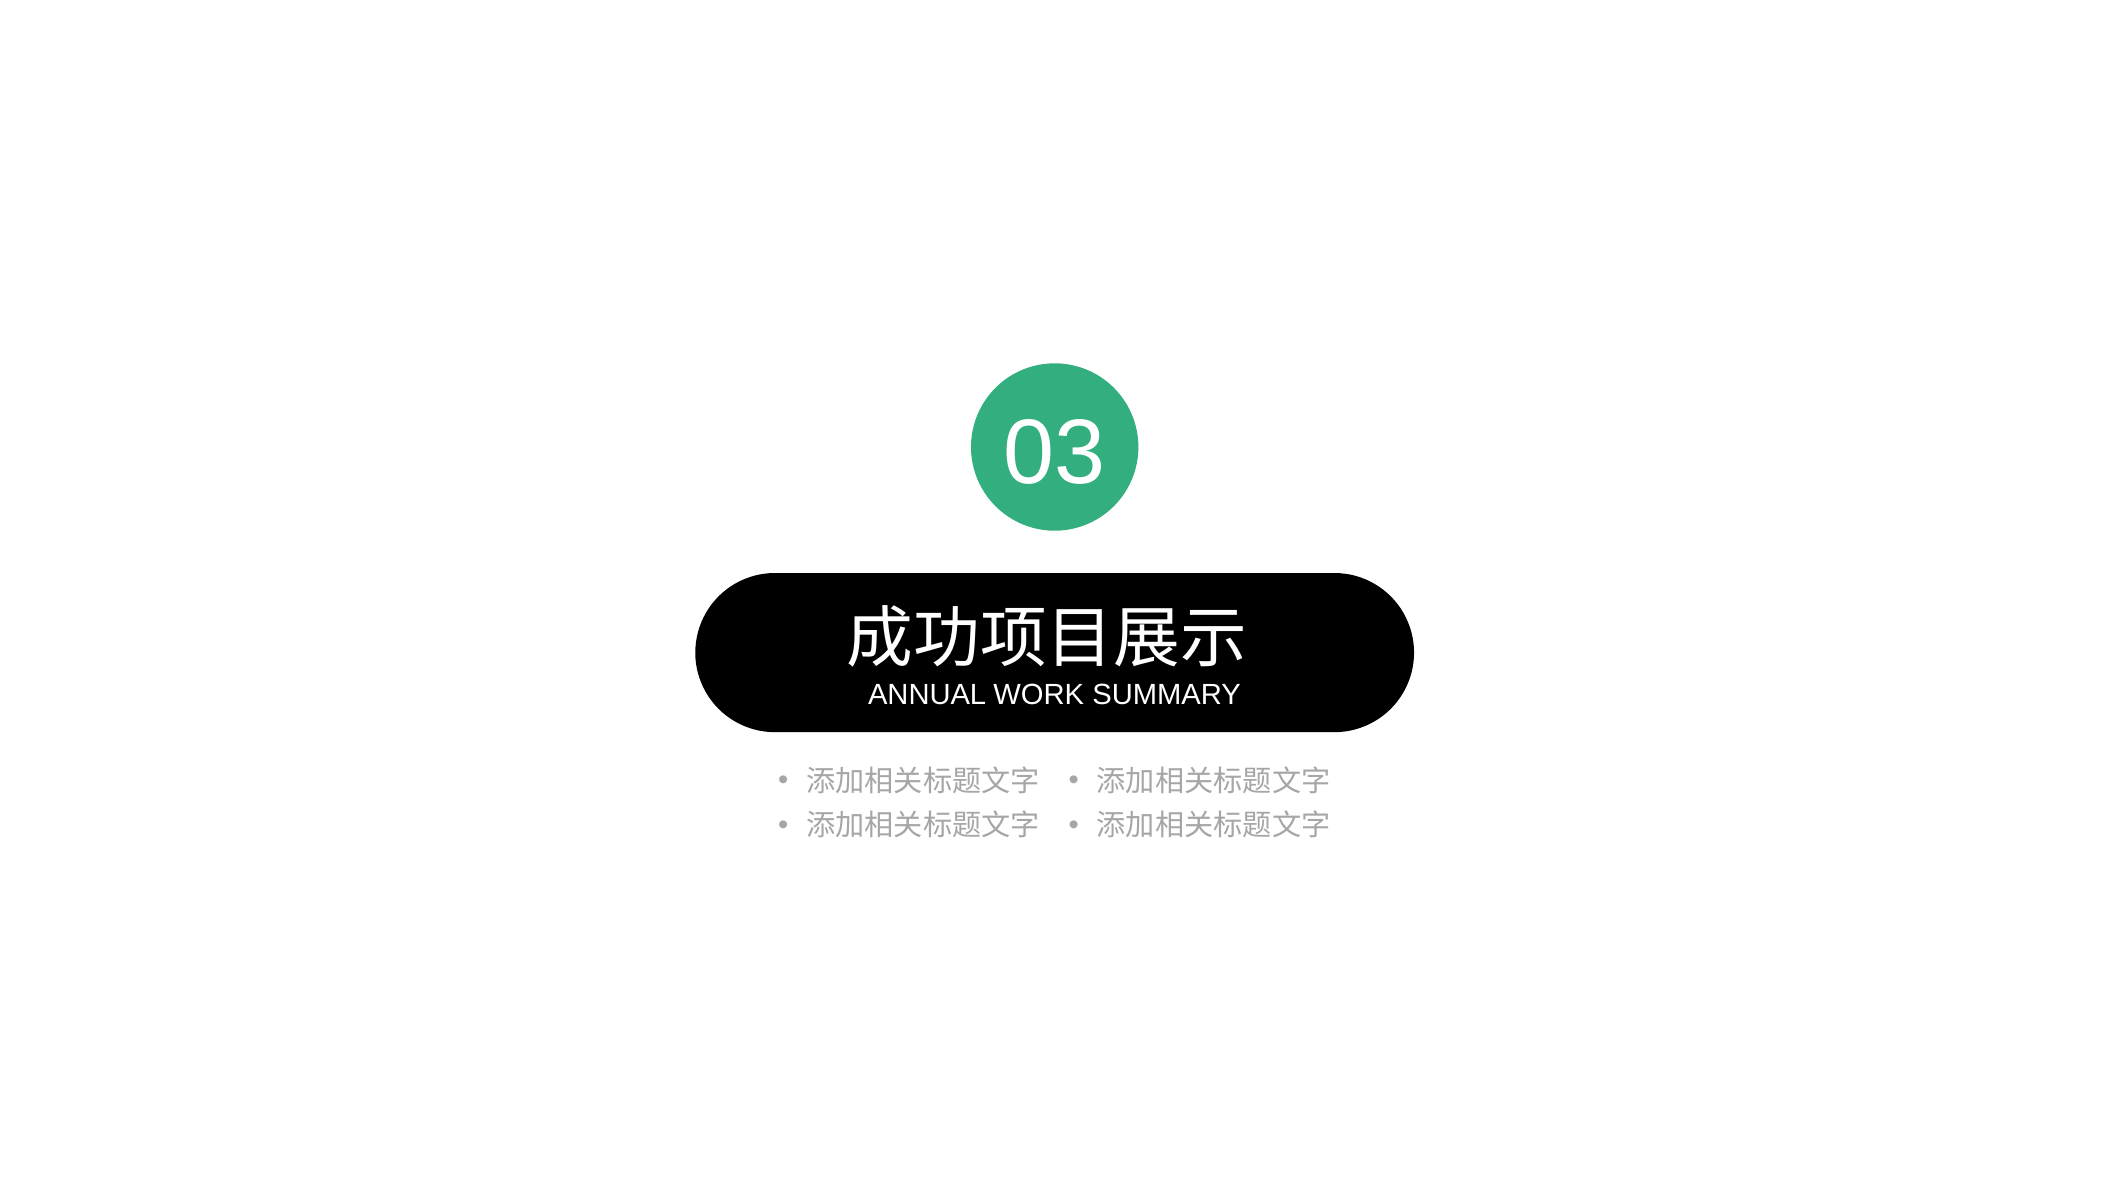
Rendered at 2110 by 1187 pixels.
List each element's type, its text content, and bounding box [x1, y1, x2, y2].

text_box 添加相关标题文字 [1068, 762, 1331, 798]
text_box [694, 571, 1416, 734]
text_box 03 [969, 362, 1140, 532]
text_box 添加相关标题文字 [777, 806, 1041, 842]
text_box 添加相关标题文字 [777, 762, 1041, 798]
text_box 添加相关标题文字 [1068, 806, 1331, 842]
